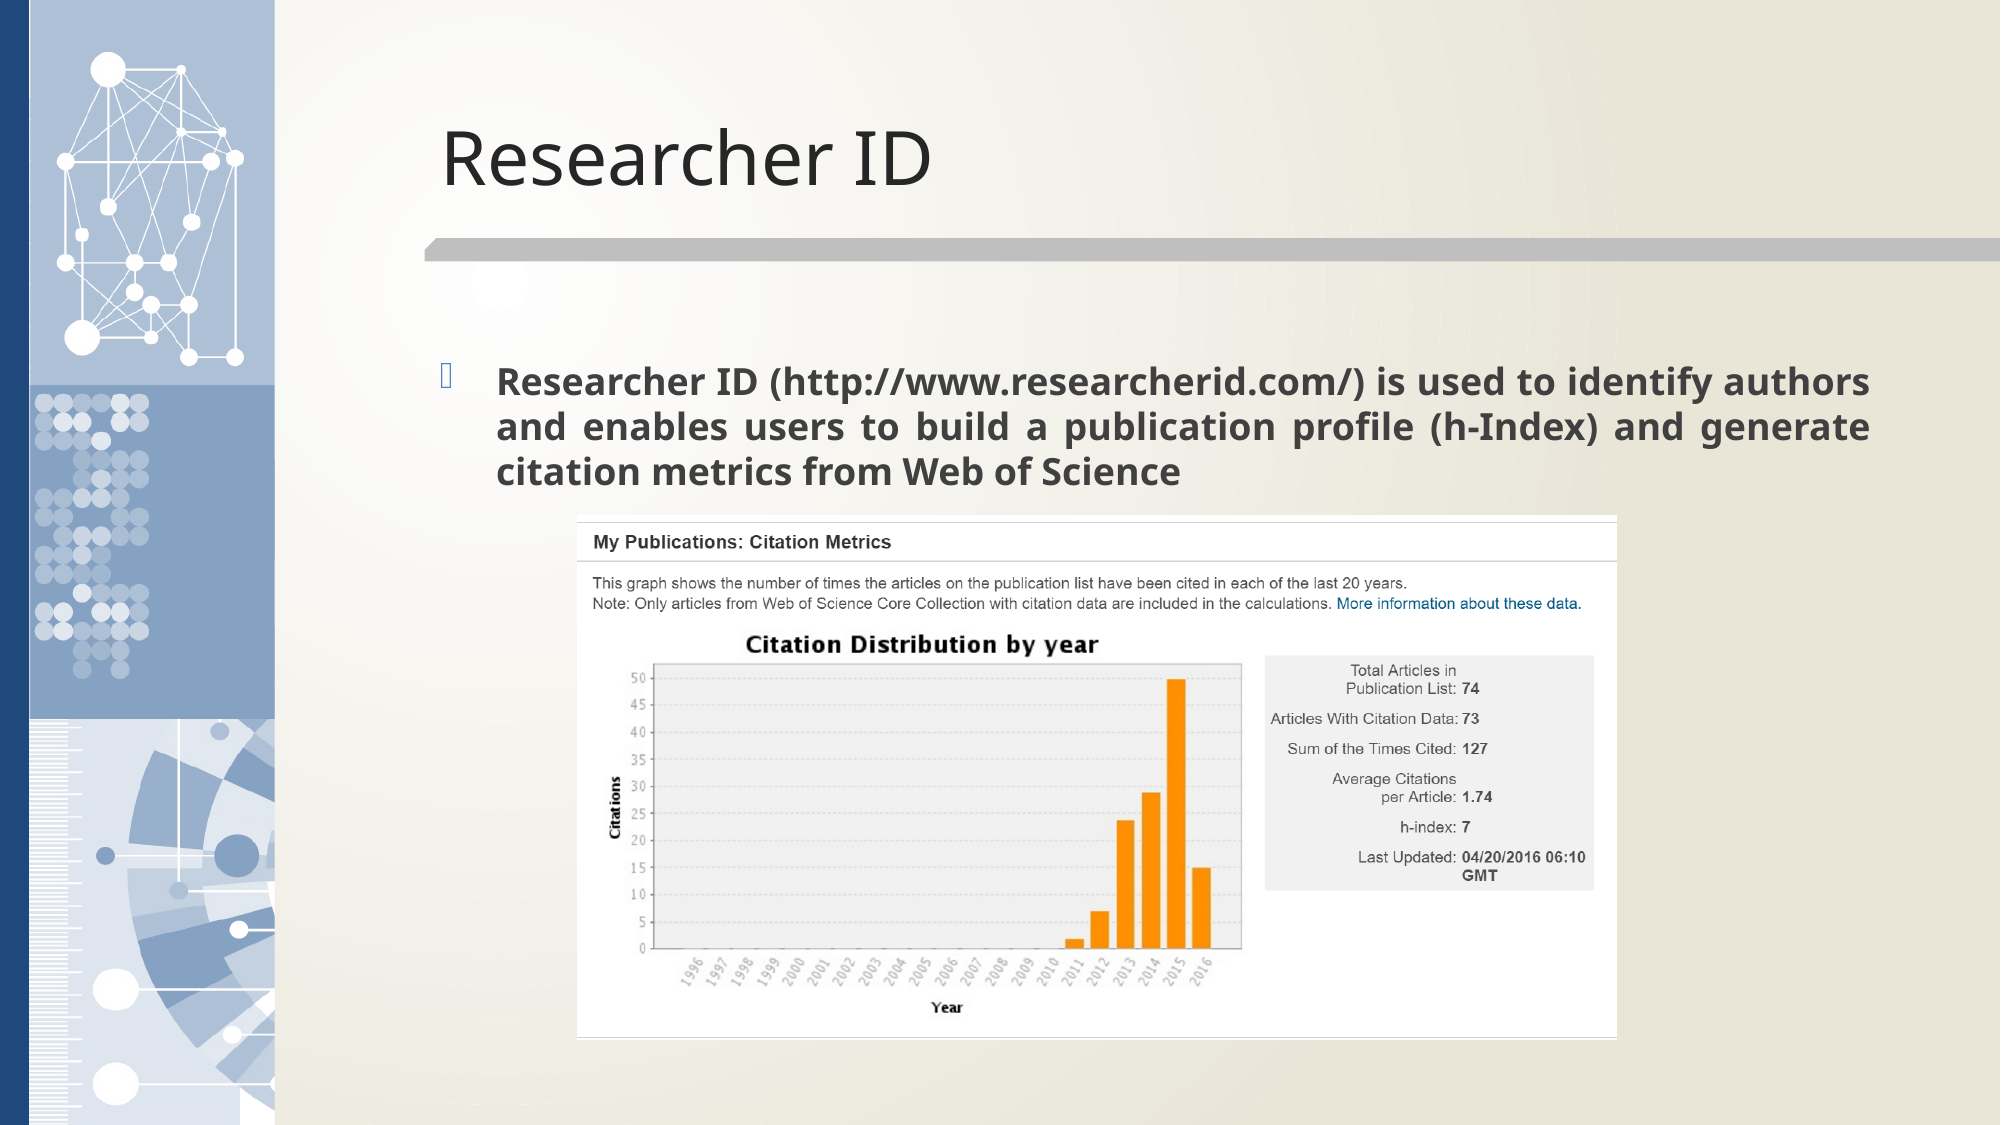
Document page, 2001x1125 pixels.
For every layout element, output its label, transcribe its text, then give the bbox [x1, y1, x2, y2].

list Researcher ID (http://www.researcherid.com/) is used to identify authors and enables users to build a publication profile (h-Index) and generate citation metrics from Web of Science [424, 350, 1888, 970]
picture [576, 514, 1618, 1041]
title Researcher ID [425, 102, 1888, 313]
